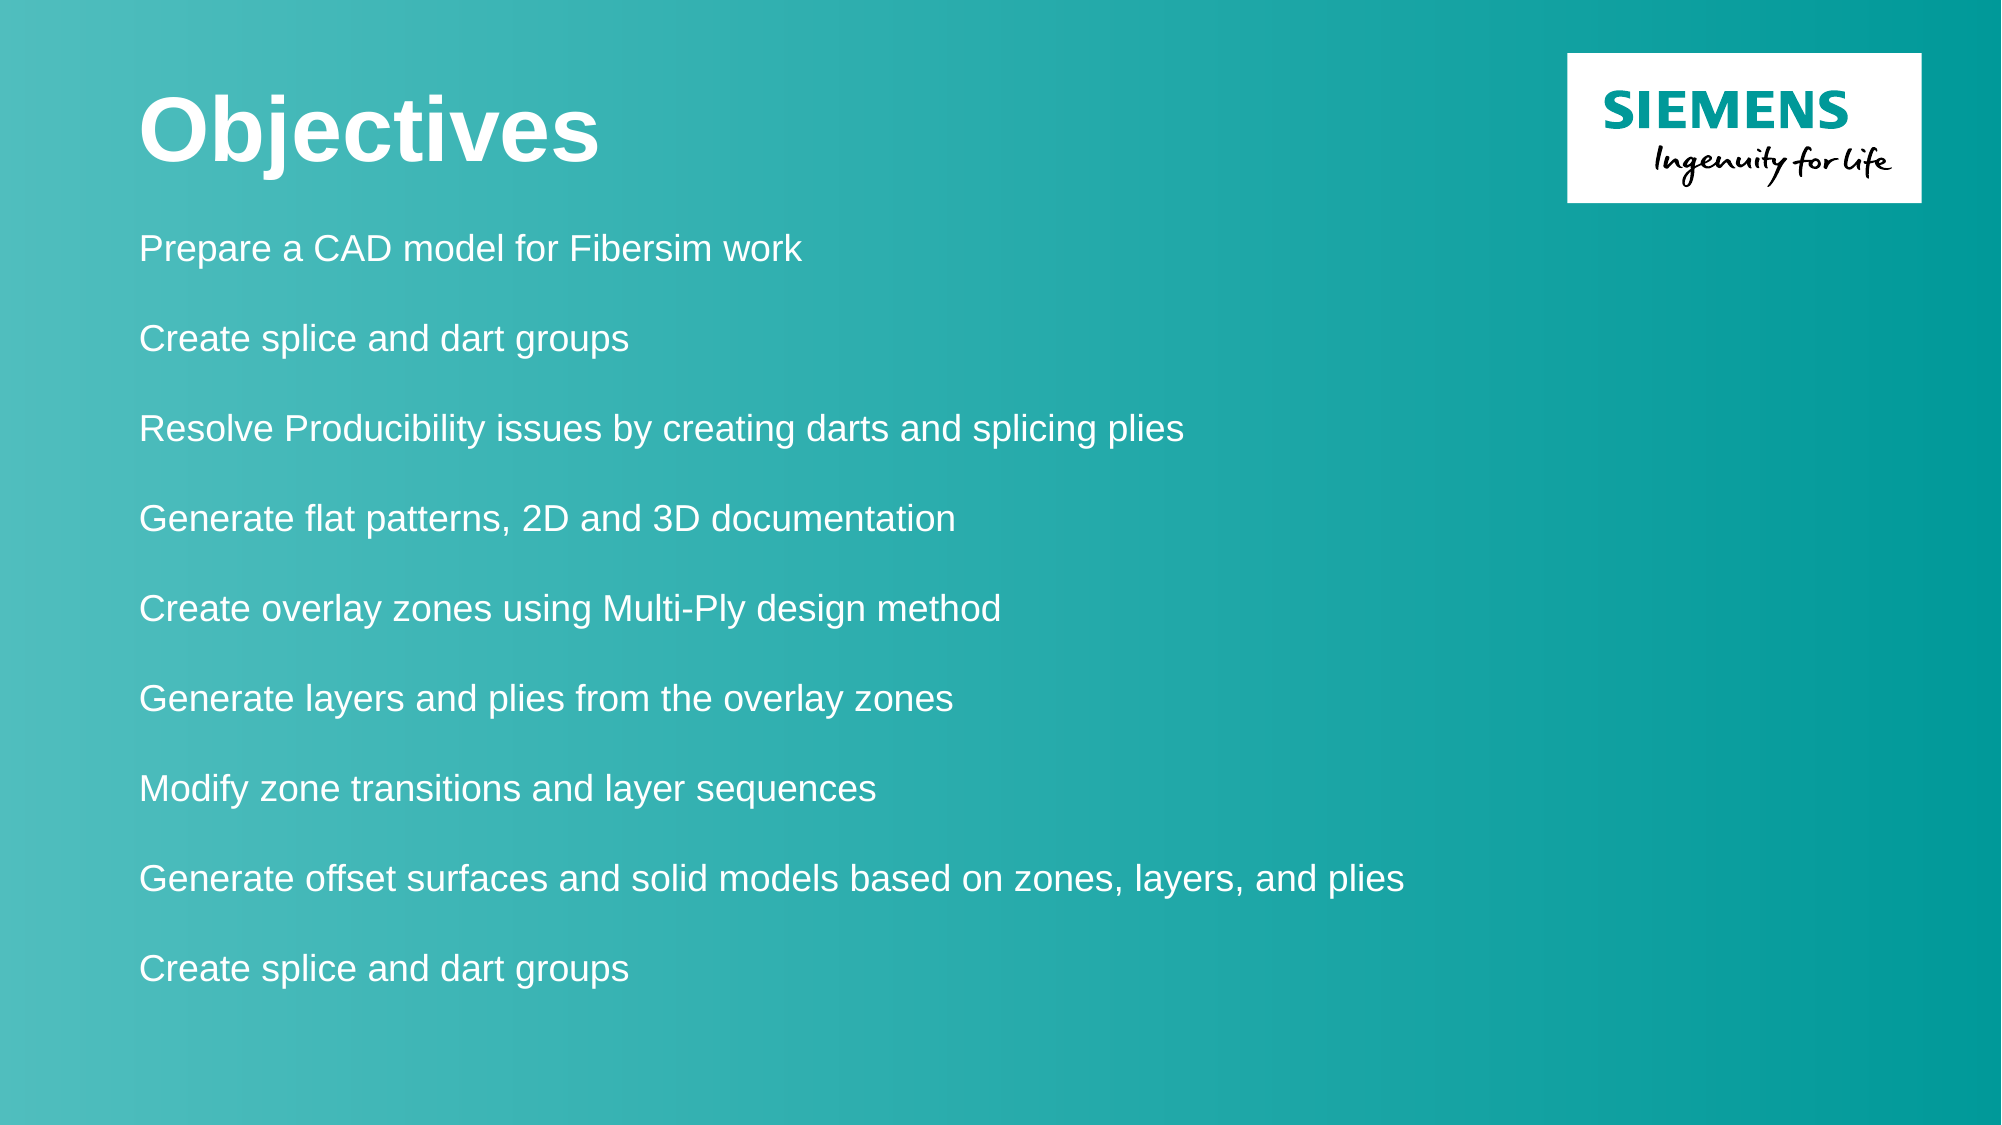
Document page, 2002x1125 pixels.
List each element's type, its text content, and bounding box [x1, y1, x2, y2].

title Objectives Prepare a CAD model for Fibersim work Create splice and dart groups Resolve Producibility issues by creating darts and splicing plies Generate flat patterns, 2D and 3D documentation Create overlay zones using Multi-Ply design method Generate layers and plies from the overlay zones Modify zone transitions and layer sequences Generate offset surfaces and solid models based on zones, layers, and plies Create splice and dart groups [102, 54, 1486, 1125]
